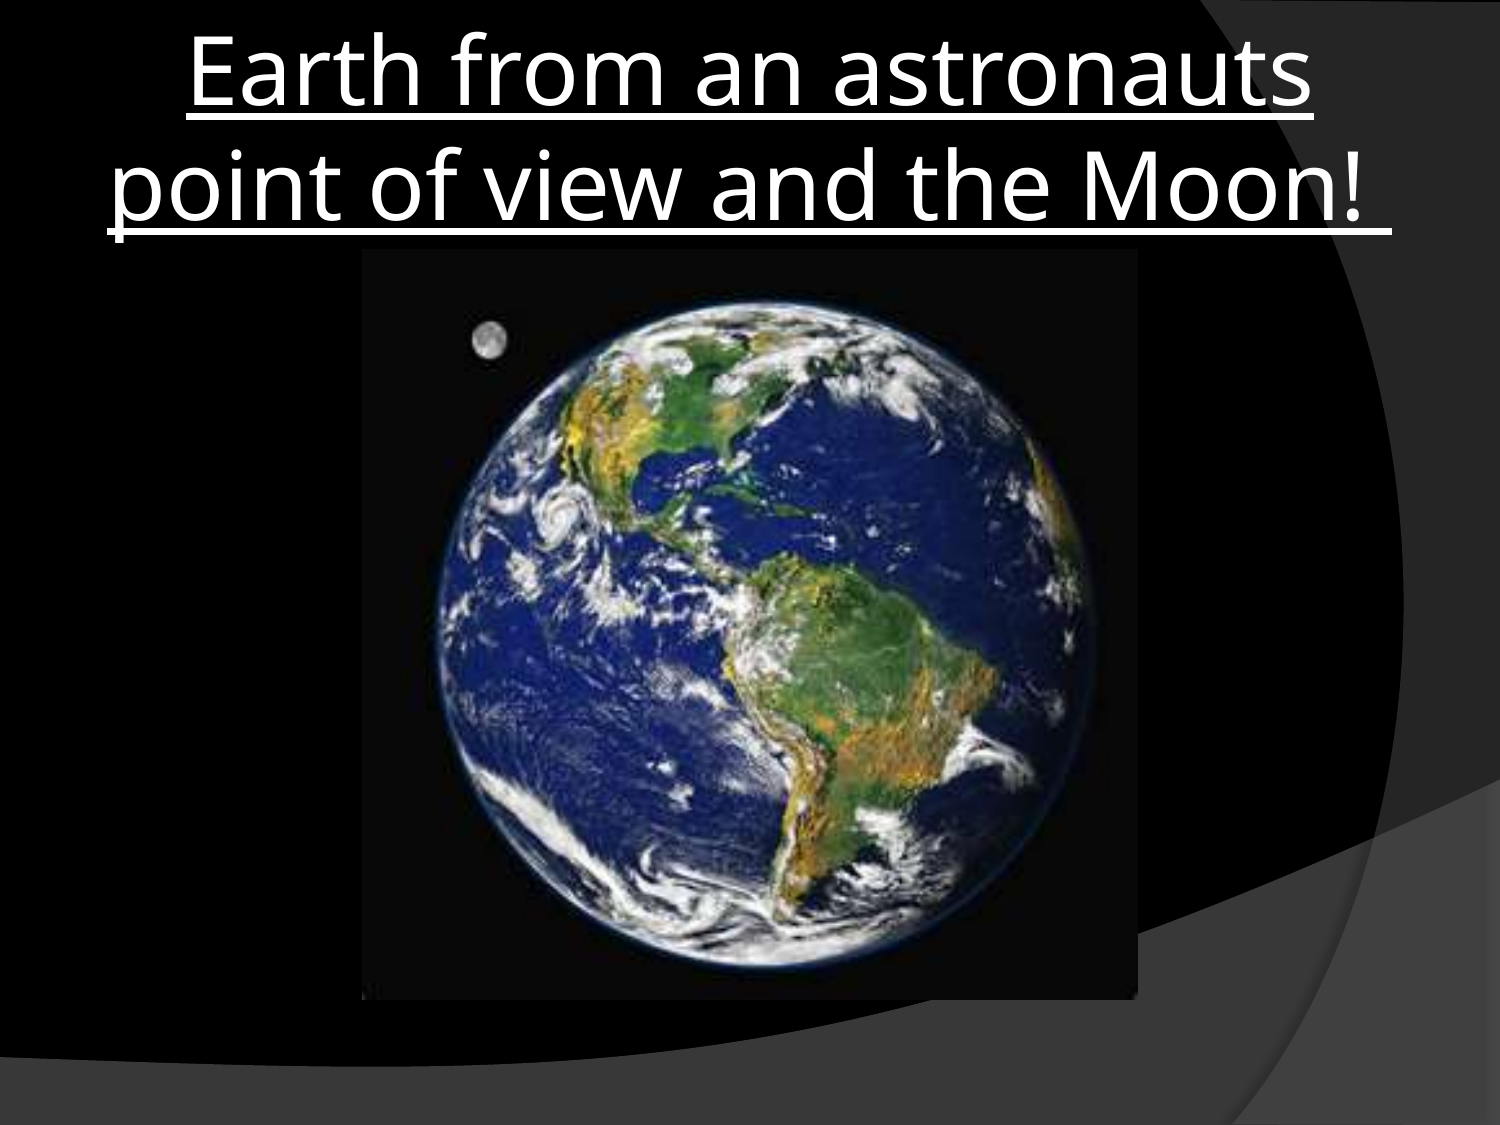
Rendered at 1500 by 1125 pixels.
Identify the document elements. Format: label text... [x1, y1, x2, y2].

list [362, 249, 1138, 1001]
title Earth from an astronauts point of view and the Moon! [75, 0, 1425, 250]
